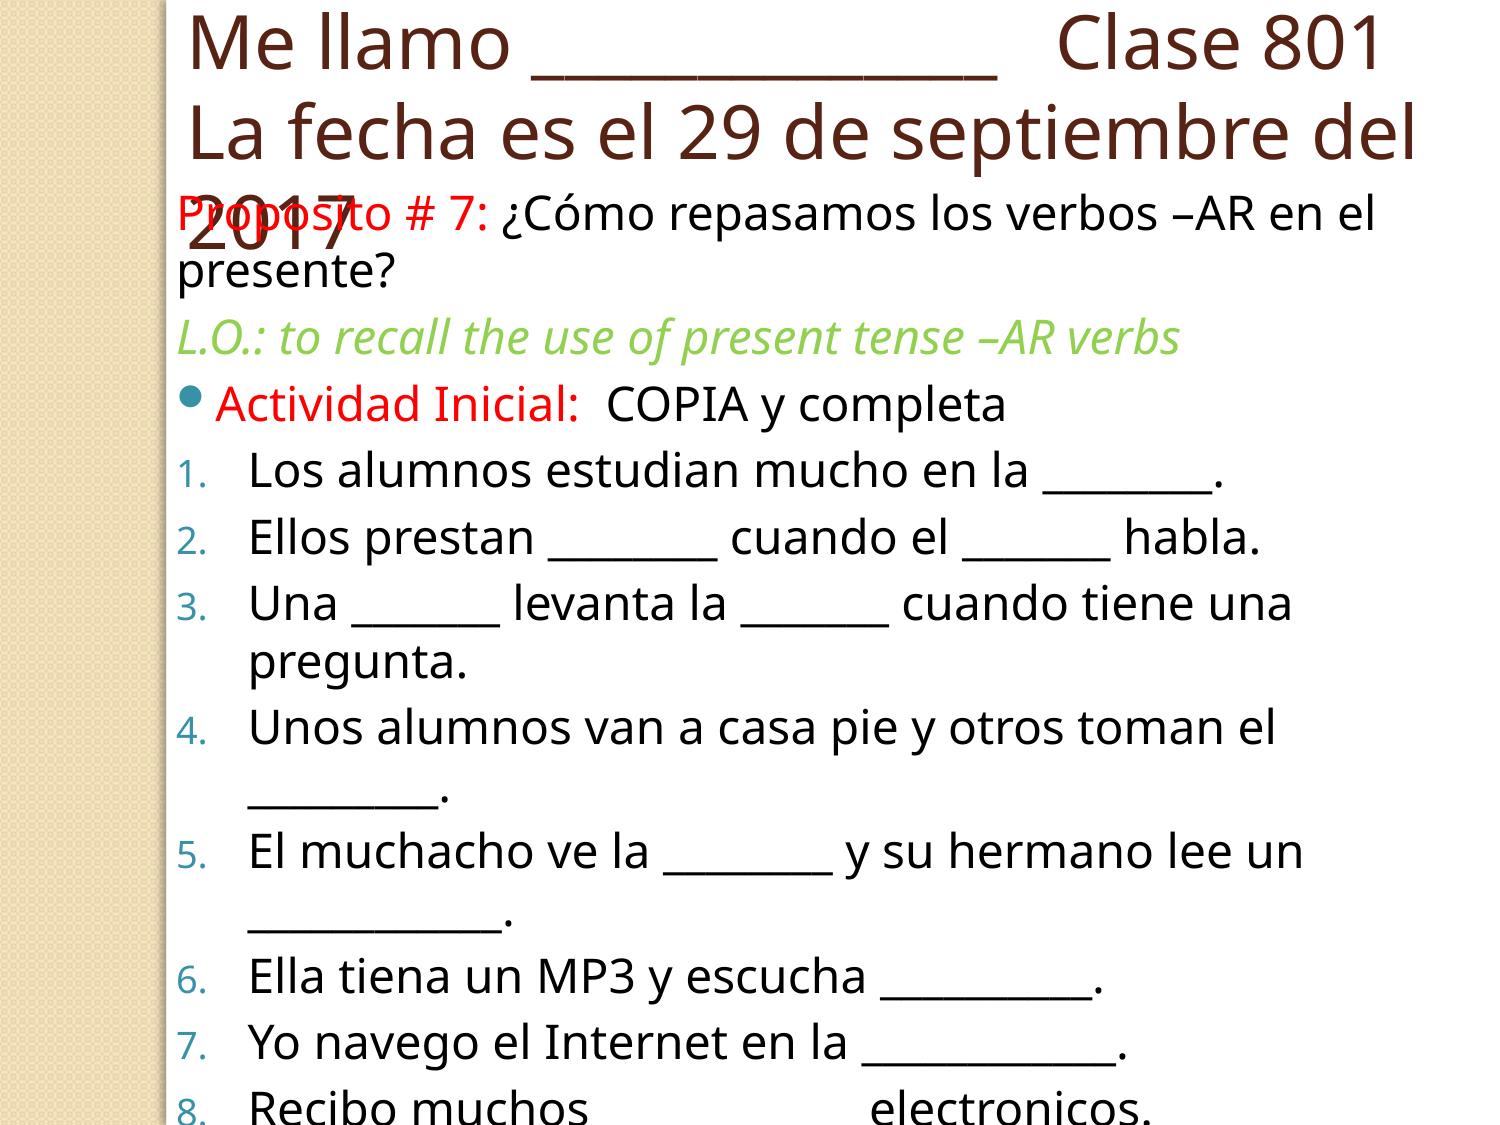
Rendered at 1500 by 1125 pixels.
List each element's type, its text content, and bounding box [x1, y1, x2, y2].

text_box Me llamo ______________ Clase 801 La fecha es el 29 de septiembre del 2017 [171, 0, 1475, 174]
text_box Proposito # 7: ¿Cómo repasamos los verbos –AR en el presente? L.O.: to recall the use of present tense –AR verbs Actividad Inicial: COPIA y completa Los alumnos estudian mucho en la ________. Ellos prestan ________ cuando el _______ habla. Una _______ levanta la _______ cuando tiene una pregunta. Unos alumnos van a casa pie y otros toman el _________. El muchacho ve la ________ y su hermano lee un ____________. Ella tiena un MP3 y escucha __________. Yo navego el Internet en la ____________. Recibo muchos ____________ electronicos. [149, 174, 1488, 1125]
